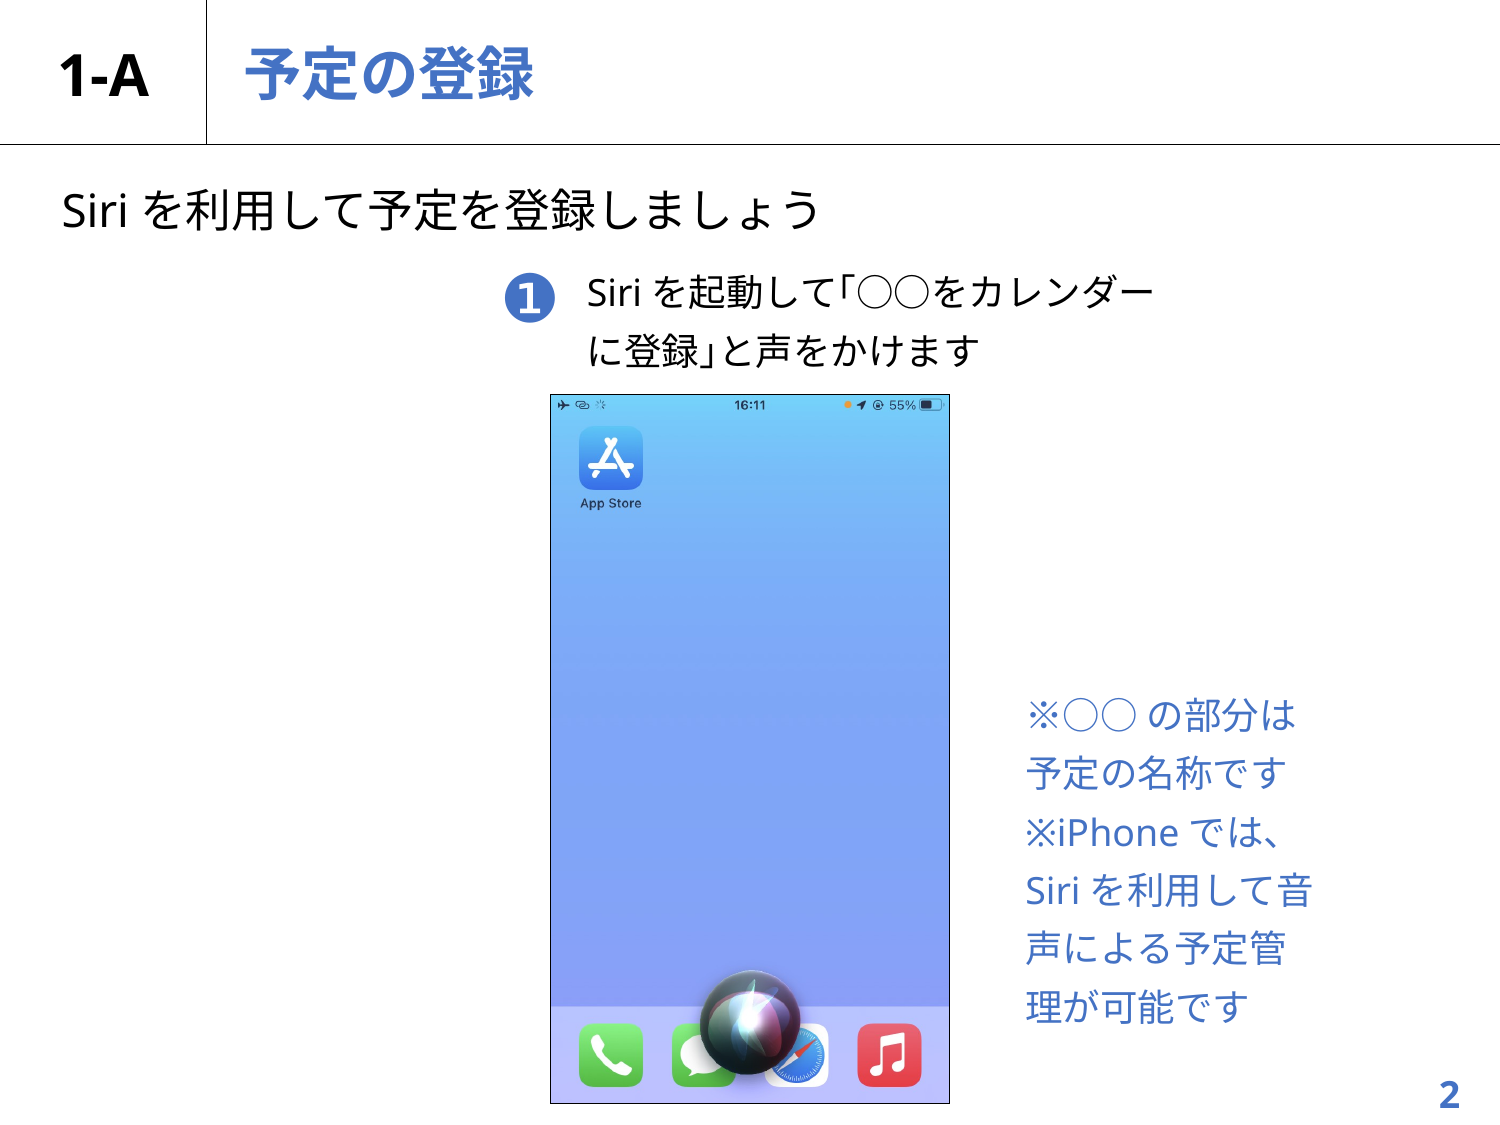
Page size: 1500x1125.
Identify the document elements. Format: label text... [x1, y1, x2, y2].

text_box Siriを利用して予定を登録しましょう [46, 180, 1422, 274]
picture [550, 394, 950, 1104]
text_box 2 [1399, 1063, 1500, 1123]
text_box Siriを起動して｢○○をカレンダーに登録｣と声をかけます [571, 274, 1176, 381]
text_box ※○○の部分は予定の名称です ※iPhoneでは、Siriを利用して音声による予定管理が可能です [1010, 670, 1339, 1037]
title 予定の登録 [228, 36, 1472, 116]
text_box 1-A [0, 0, 207, 147]
text_box ❶ [486, 274, 563, 343]
